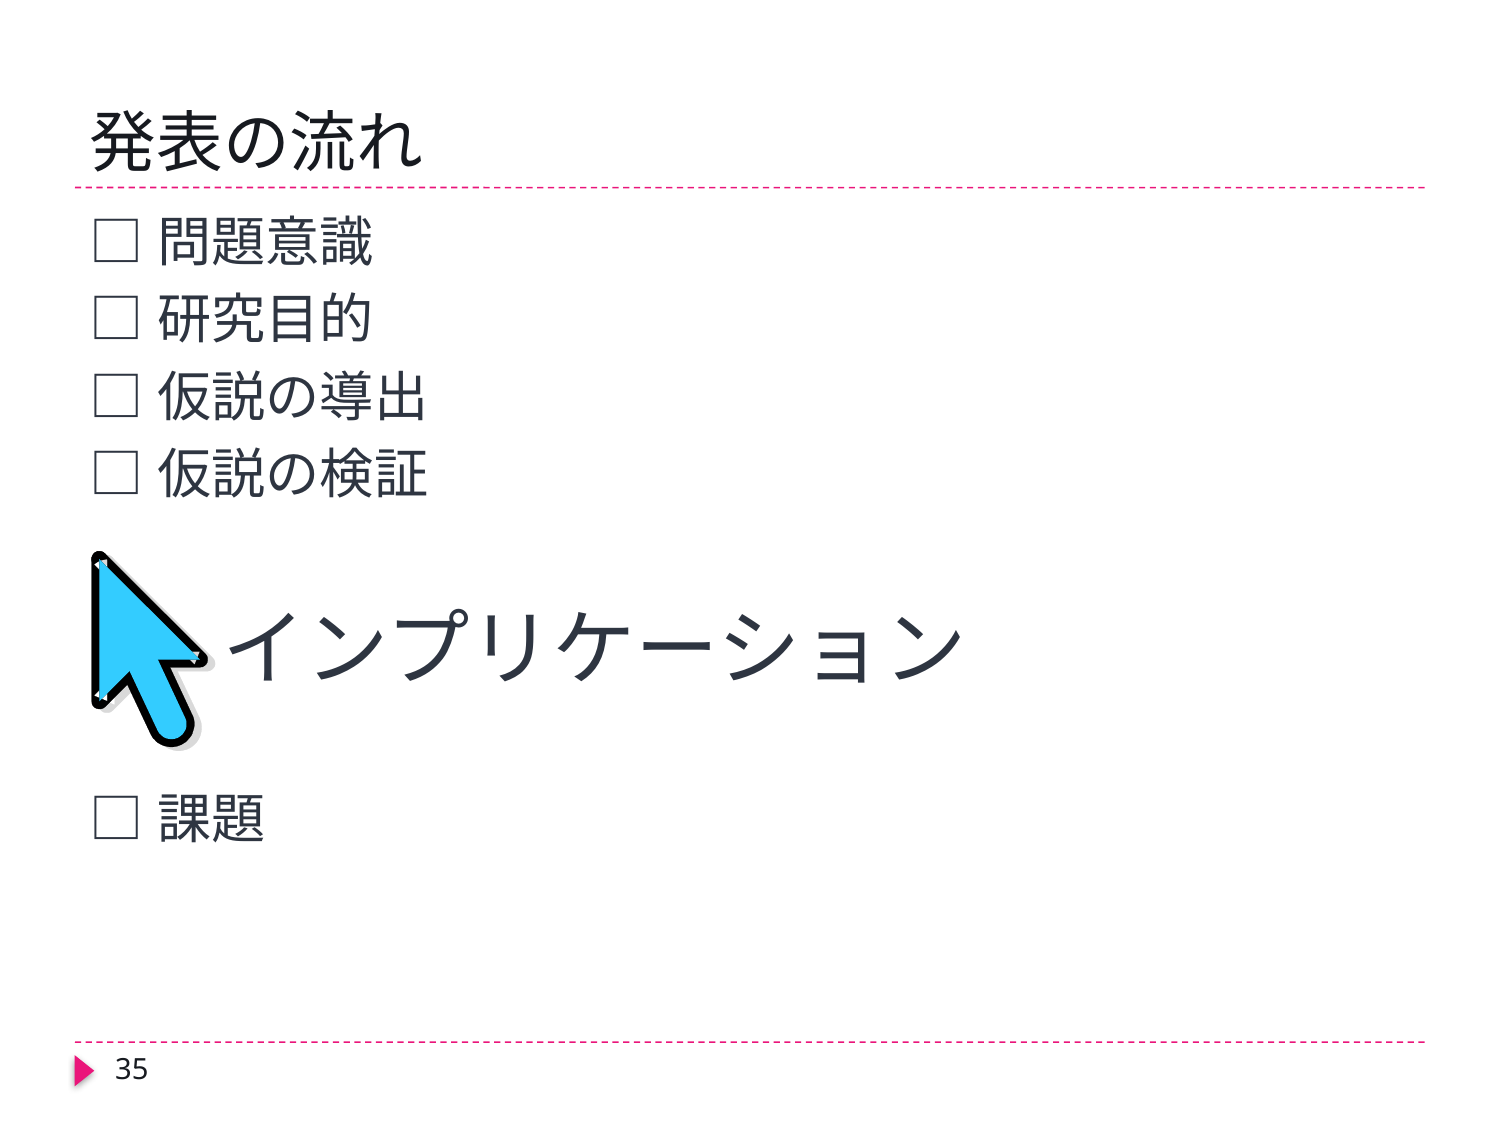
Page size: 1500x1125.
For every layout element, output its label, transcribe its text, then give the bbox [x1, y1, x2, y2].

picture [90, 550, 216, 752]
title 発表の流れ [75, 24, 1425, 188]
list □問題意識 □研究目的 □仮説の導出 □仮説の検証 インプリケーション □課題 [75, 200, 1425, 1010]
slide_number 35 [100, 1042, 426, 1103]
